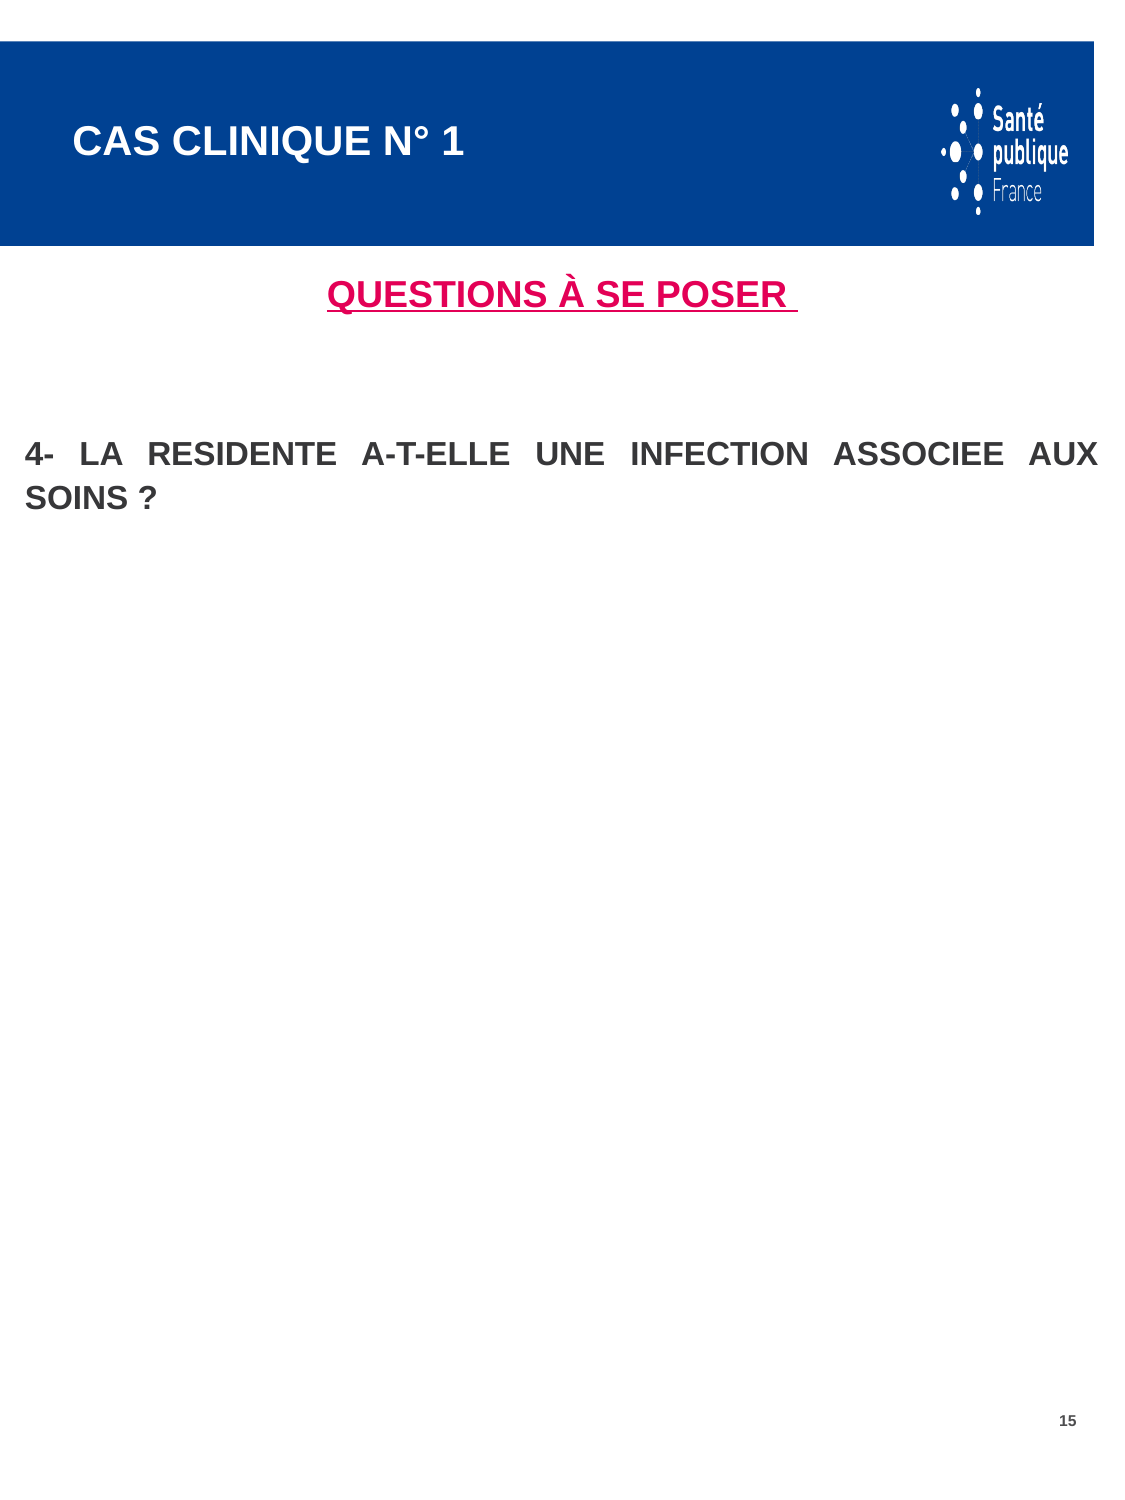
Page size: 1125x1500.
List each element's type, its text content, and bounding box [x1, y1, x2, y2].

list Questions à se poser 4- LA RESIDENTE A-T-ELLE UNE INFECTION ASSOCIEE aux soins ? [19, 265, 1106, 1483]
picture [941, 88, 1068, 215]
title Cas clinique n° 1 [66, 41, 908, 246]
